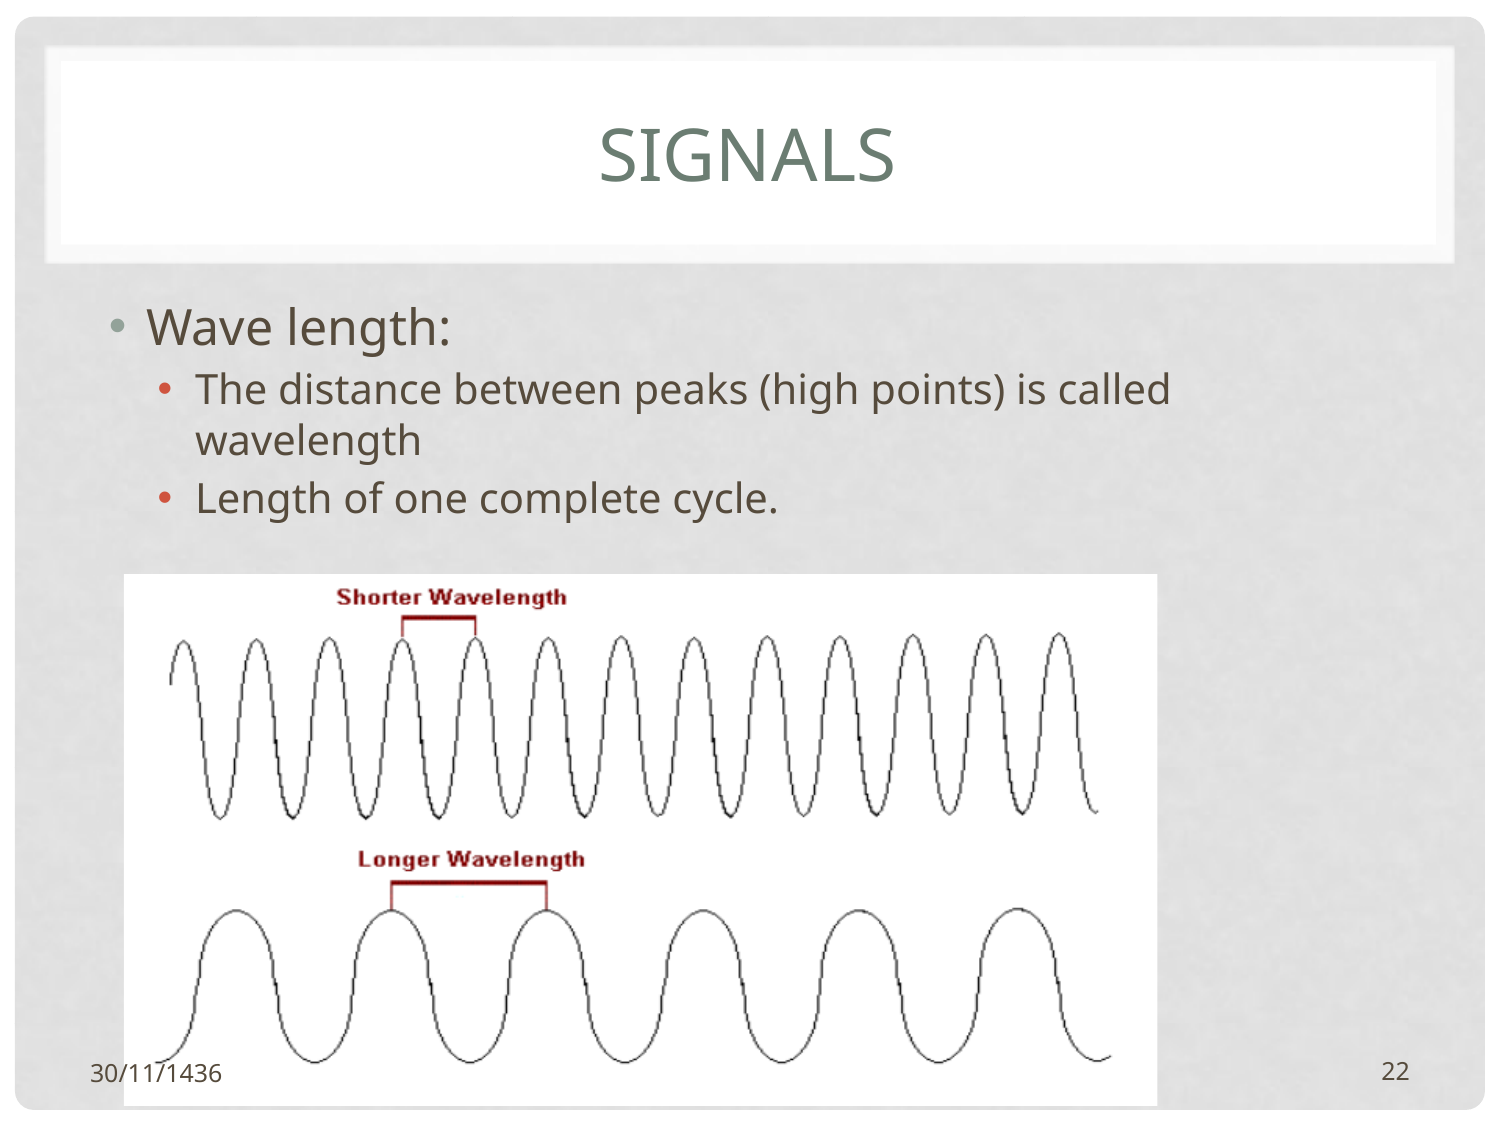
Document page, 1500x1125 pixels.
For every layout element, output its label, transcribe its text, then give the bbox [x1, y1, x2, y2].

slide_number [75, 1042, 123, 1103]
slide_number 22 [1158, 1042, 1425, 1103]
title Signals [69, 66, 1425, 238]
picture [123, 574, 1158, 1107]
list Wave length: The distance between peaks (high points) is called wavelength Length of one complete cycle. [75, 287, 1425, 1005]
